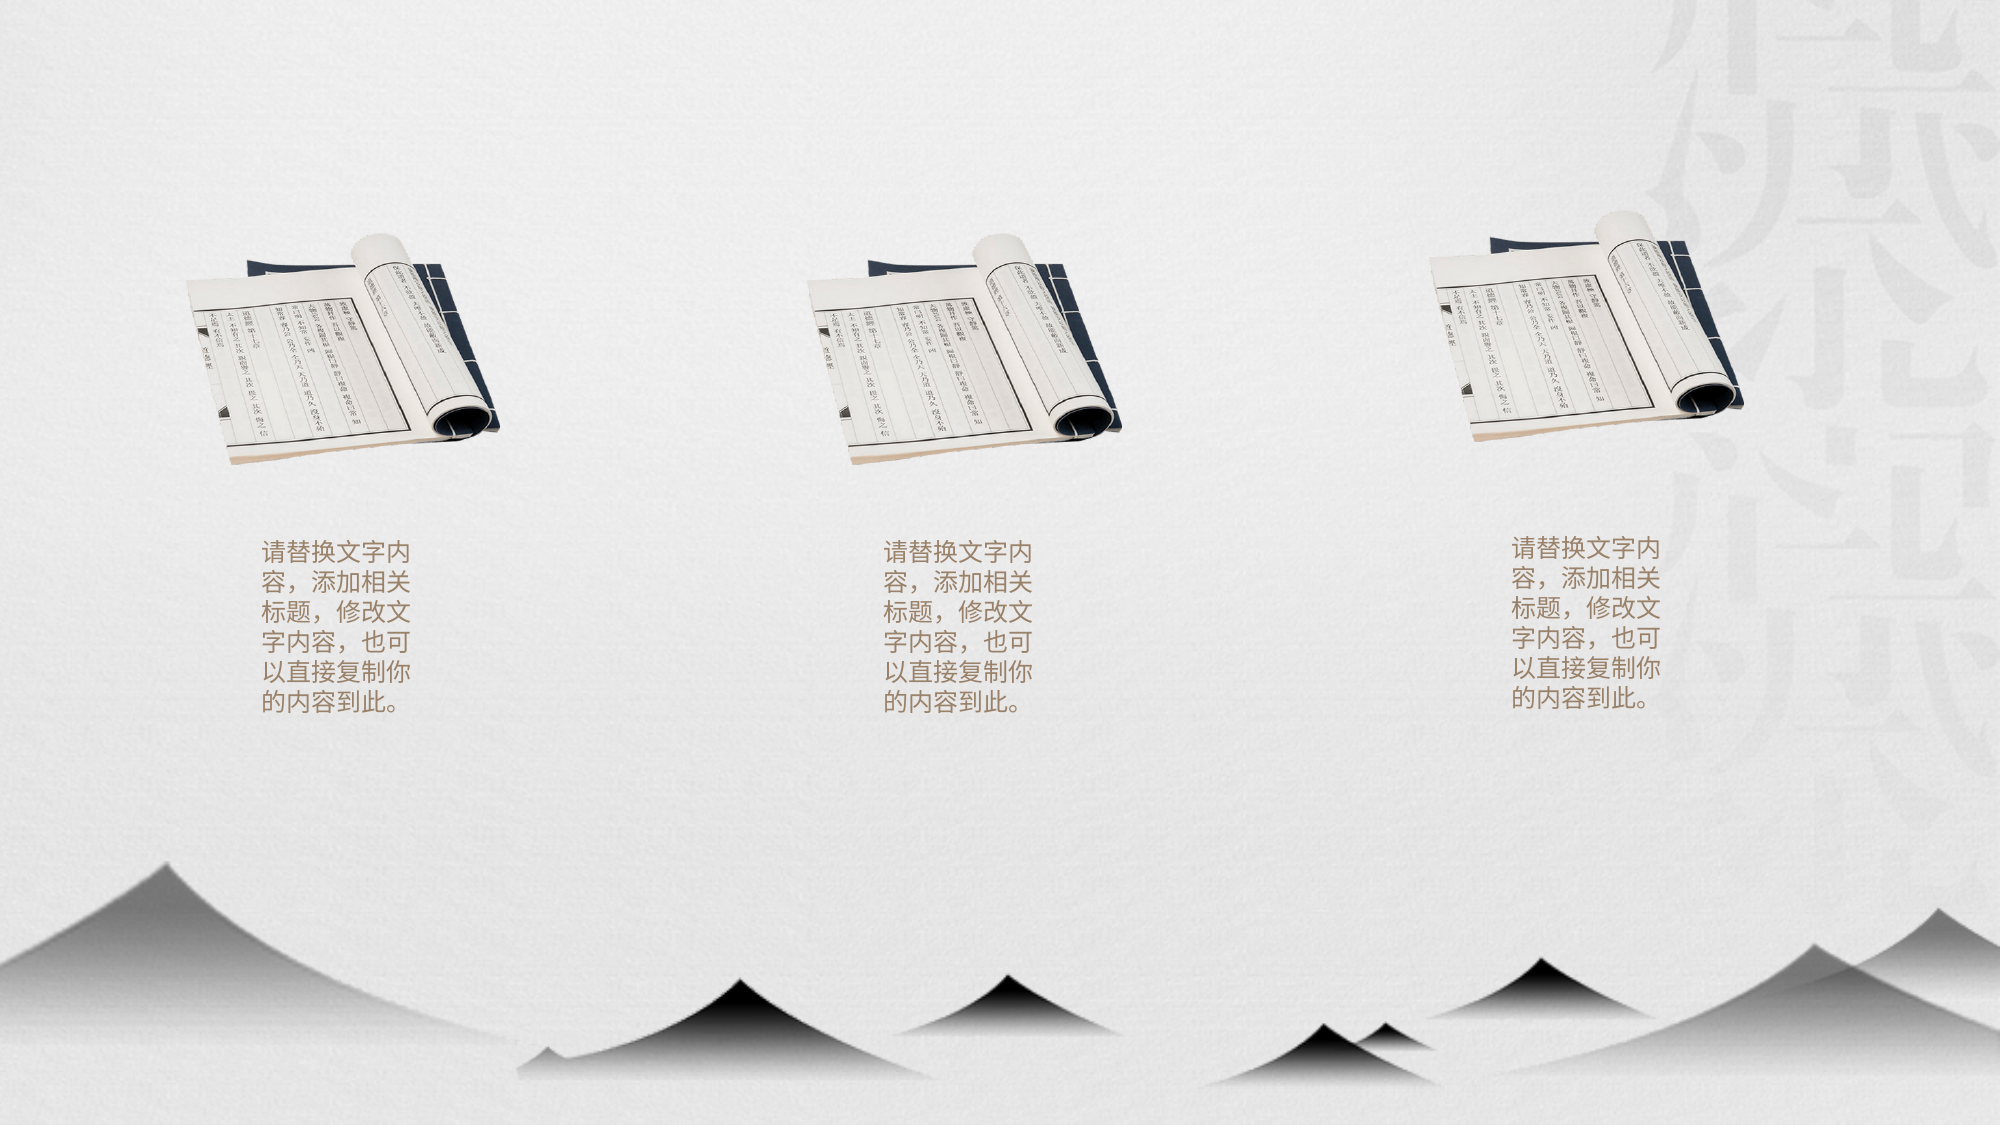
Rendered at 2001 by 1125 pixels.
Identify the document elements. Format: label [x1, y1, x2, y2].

text_box [1429, 210, 1744, 722]
text_box [186, 233, 500, 727]
picture [0, 0, 2000, 1125]
text_box [807, 233, 1122, 727]
